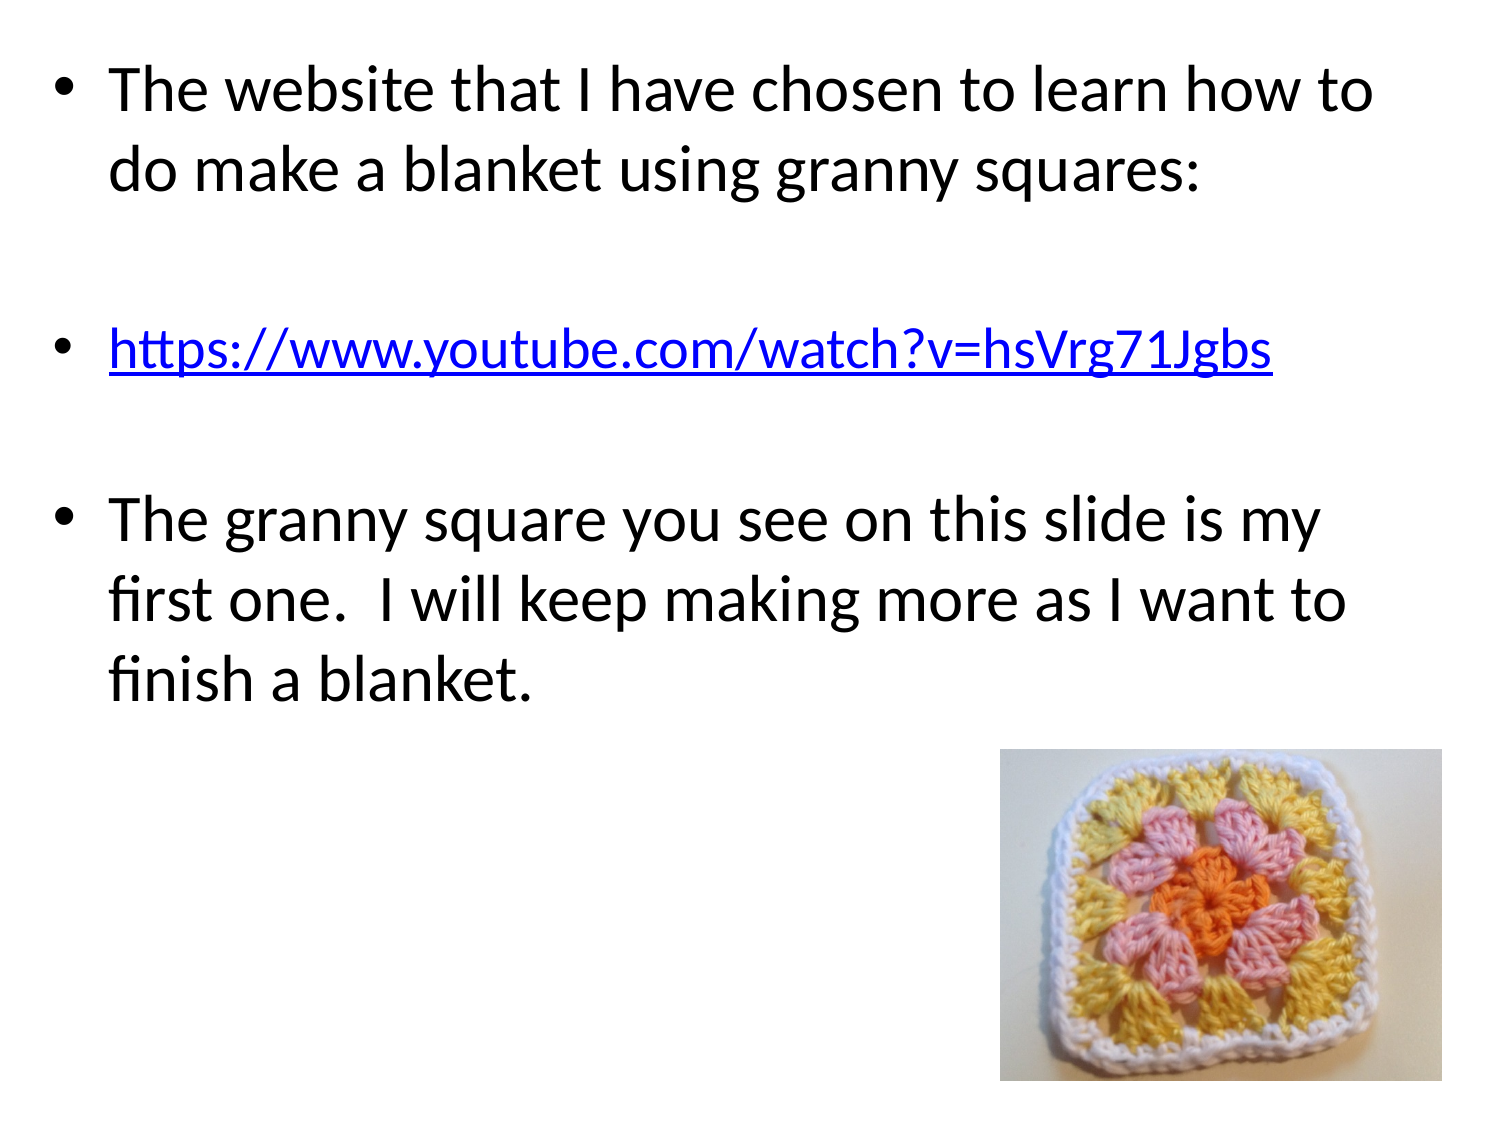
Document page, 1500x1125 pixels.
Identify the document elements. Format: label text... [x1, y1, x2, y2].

picture [999, 749, 1443, 1082]
list The website that I have chosen to learn how to do make a blanket using granny squares: https://www.youtube.com/watch?v=hsVrg71Jgbs The granny square you see on this slide is my first one. I will keep making more as I want to finish a blanket. [37, 37, 1450, 1075]
